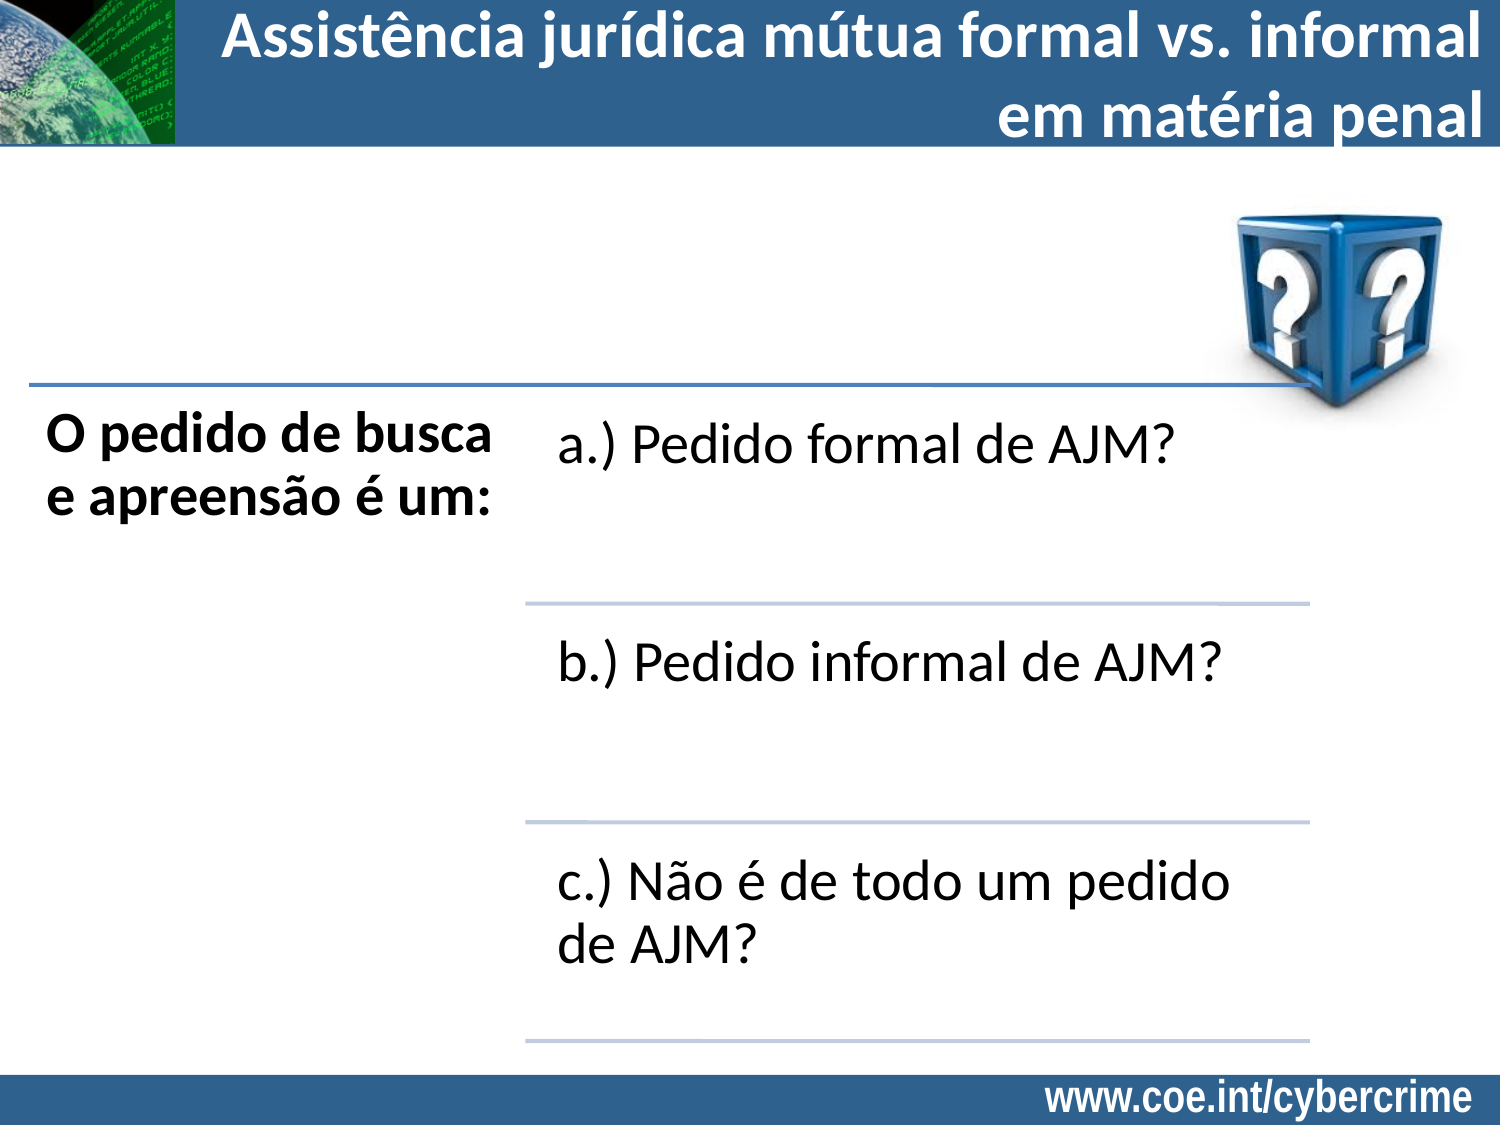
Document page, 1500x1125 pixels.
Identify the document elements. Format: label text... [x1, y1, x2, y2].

picture [1189, 154, 1481, 445]
text_box www.coe.int/cybercrime [1030, 1059, 1500, 1125]
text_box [28, 384, 1312, 1052]
text_box [0, 1073, 1030, 1125]
picture [0, 0, 175, 144]
text_box Assistência jurídica mútua formal vs. informal em matéria penal [177, 0, 1500, 149]
